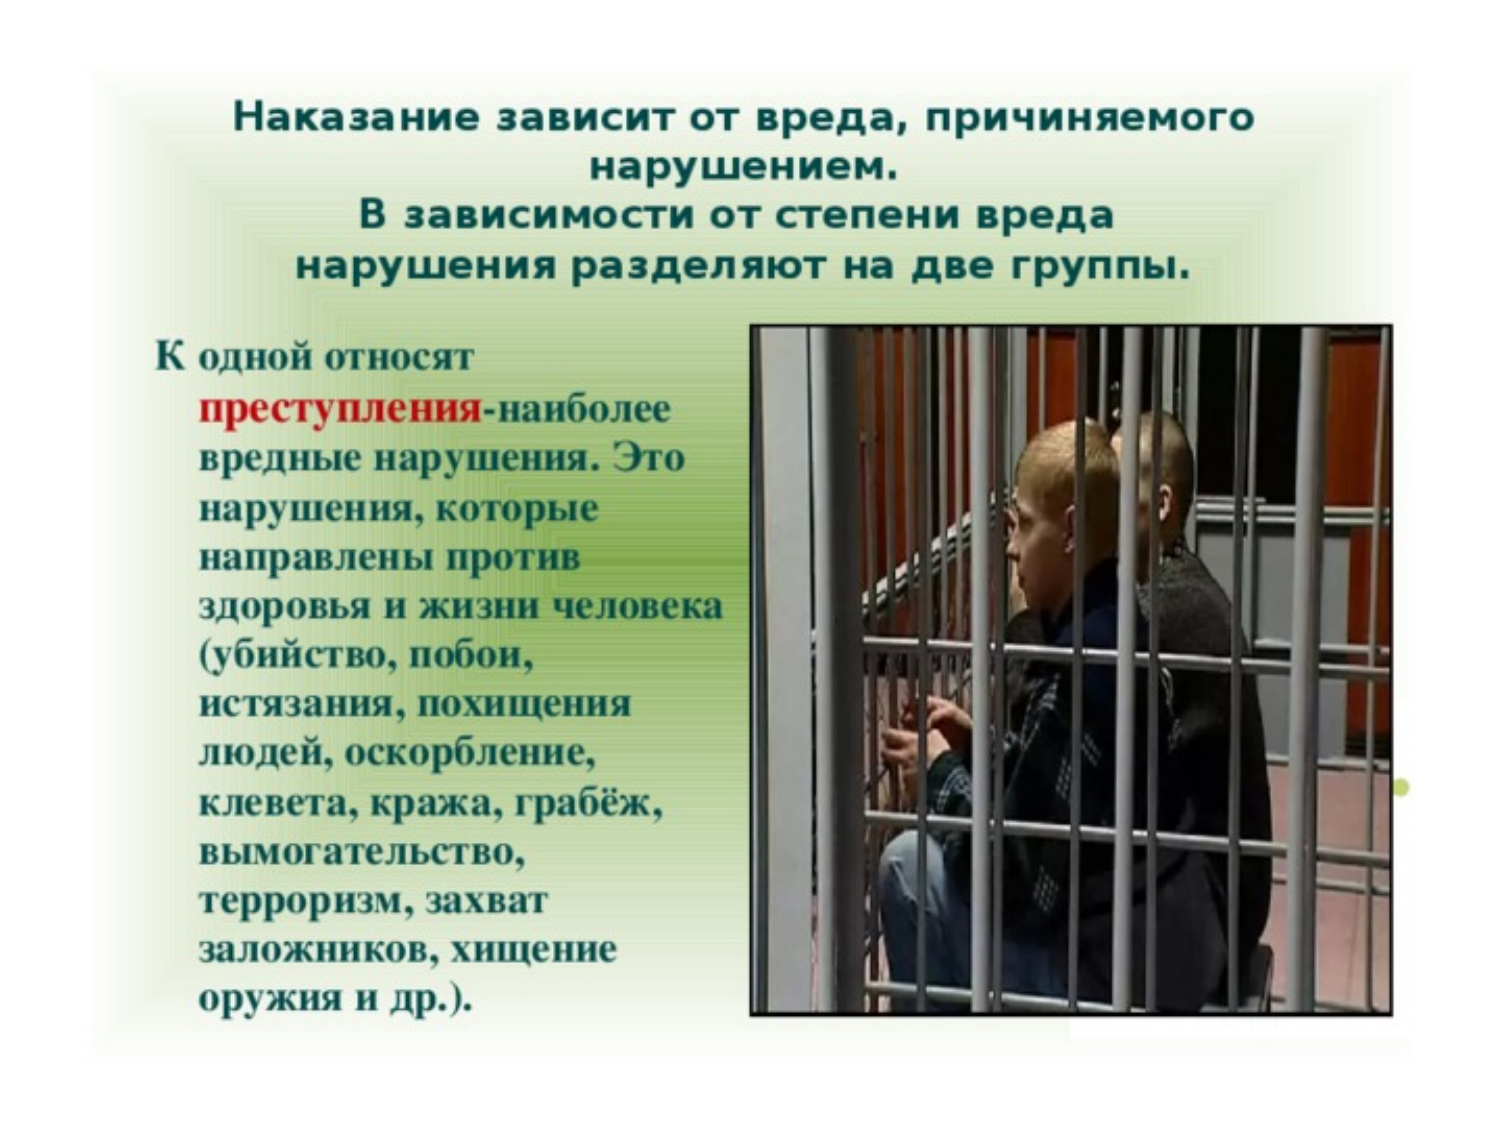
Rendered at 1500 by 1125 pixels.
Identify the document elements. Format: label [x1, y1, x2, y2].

picture [83, 62, 1417, 1063]
